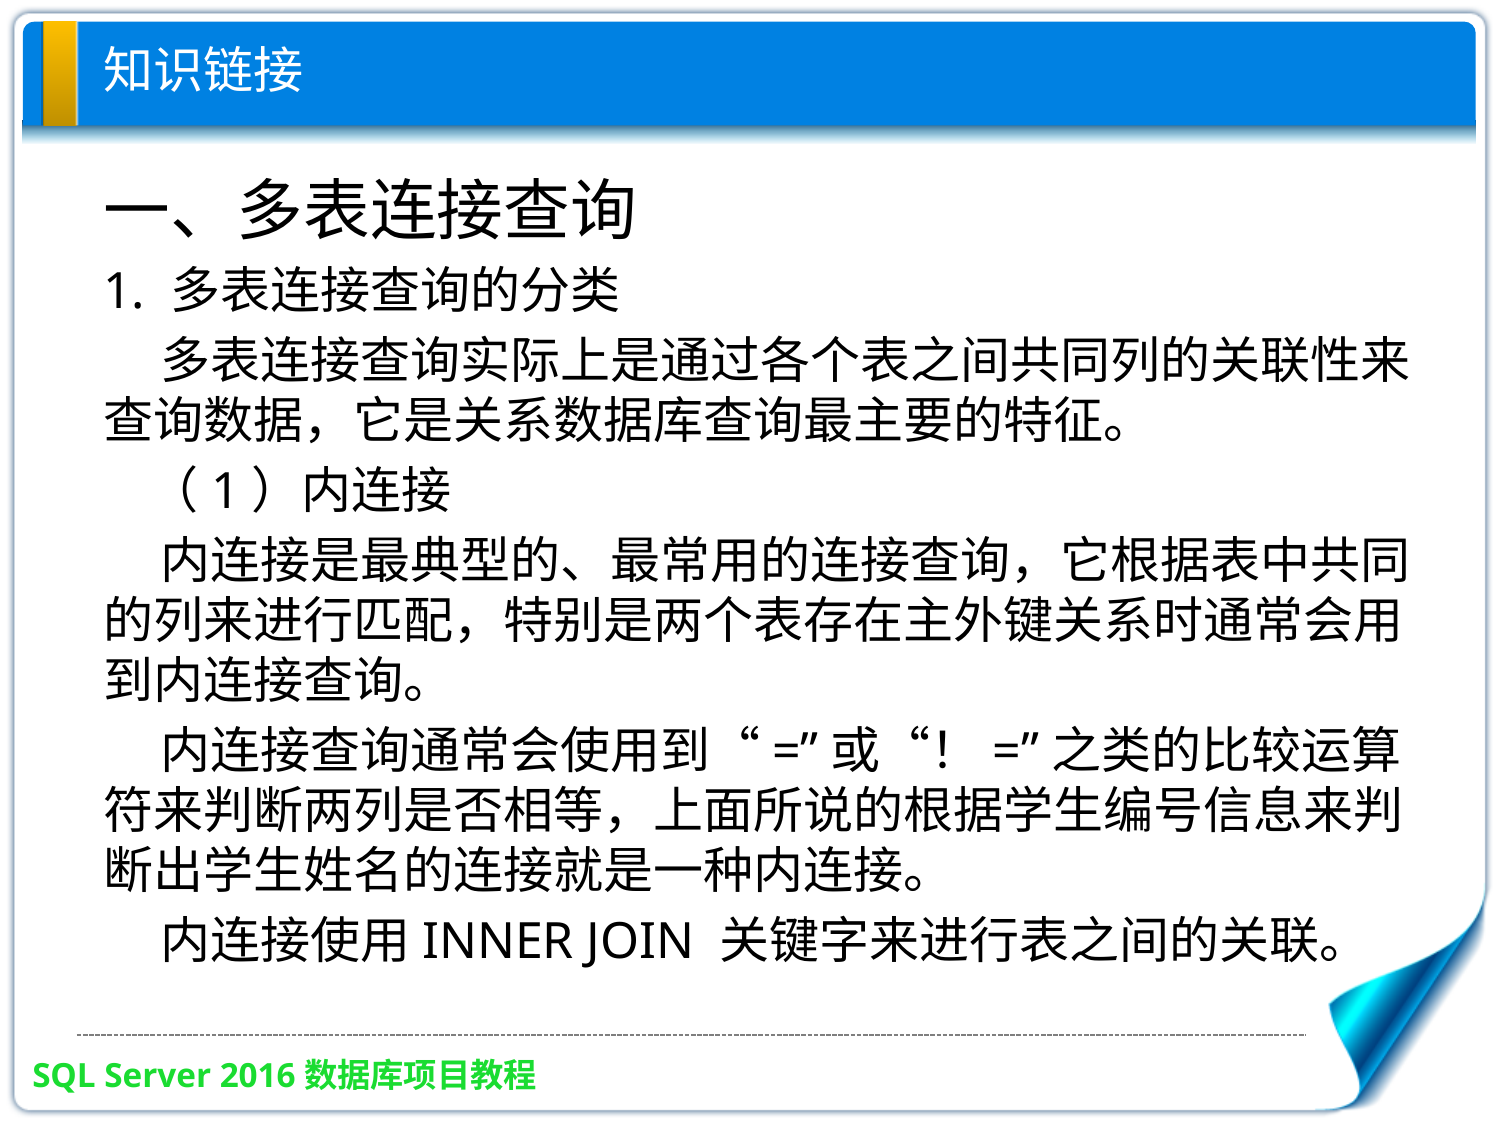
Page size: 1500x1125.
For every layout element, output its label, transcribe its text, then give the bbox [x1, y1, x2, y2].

list 一、多表连接查询 1. 多表连接查询的分类 多表连接查询实际上是通过各个表之间共同列的关联性来查询数据，它是关系数据库查询最主要的特征。 （1）内连接 内连接是最典型的、最常用的连接查询，它根据表中共同的列来进行匹配，特别是两个表存在主外键关系时通常会用到内连接查询。 内连接查询通常会使用到“=”或“！=”之类的比较运算符来判断两列是否相等，上面所说的根据学生编号信息来判断出学生姓名的连接就是一种内连接。 内连接使用INNER JOIN 关键字来进行表之间的关联。 [88, 160, 1439, 899]
picture [0, 0, 1500, 1125]
title 知识链接 [88, 30, 1301, 124]
